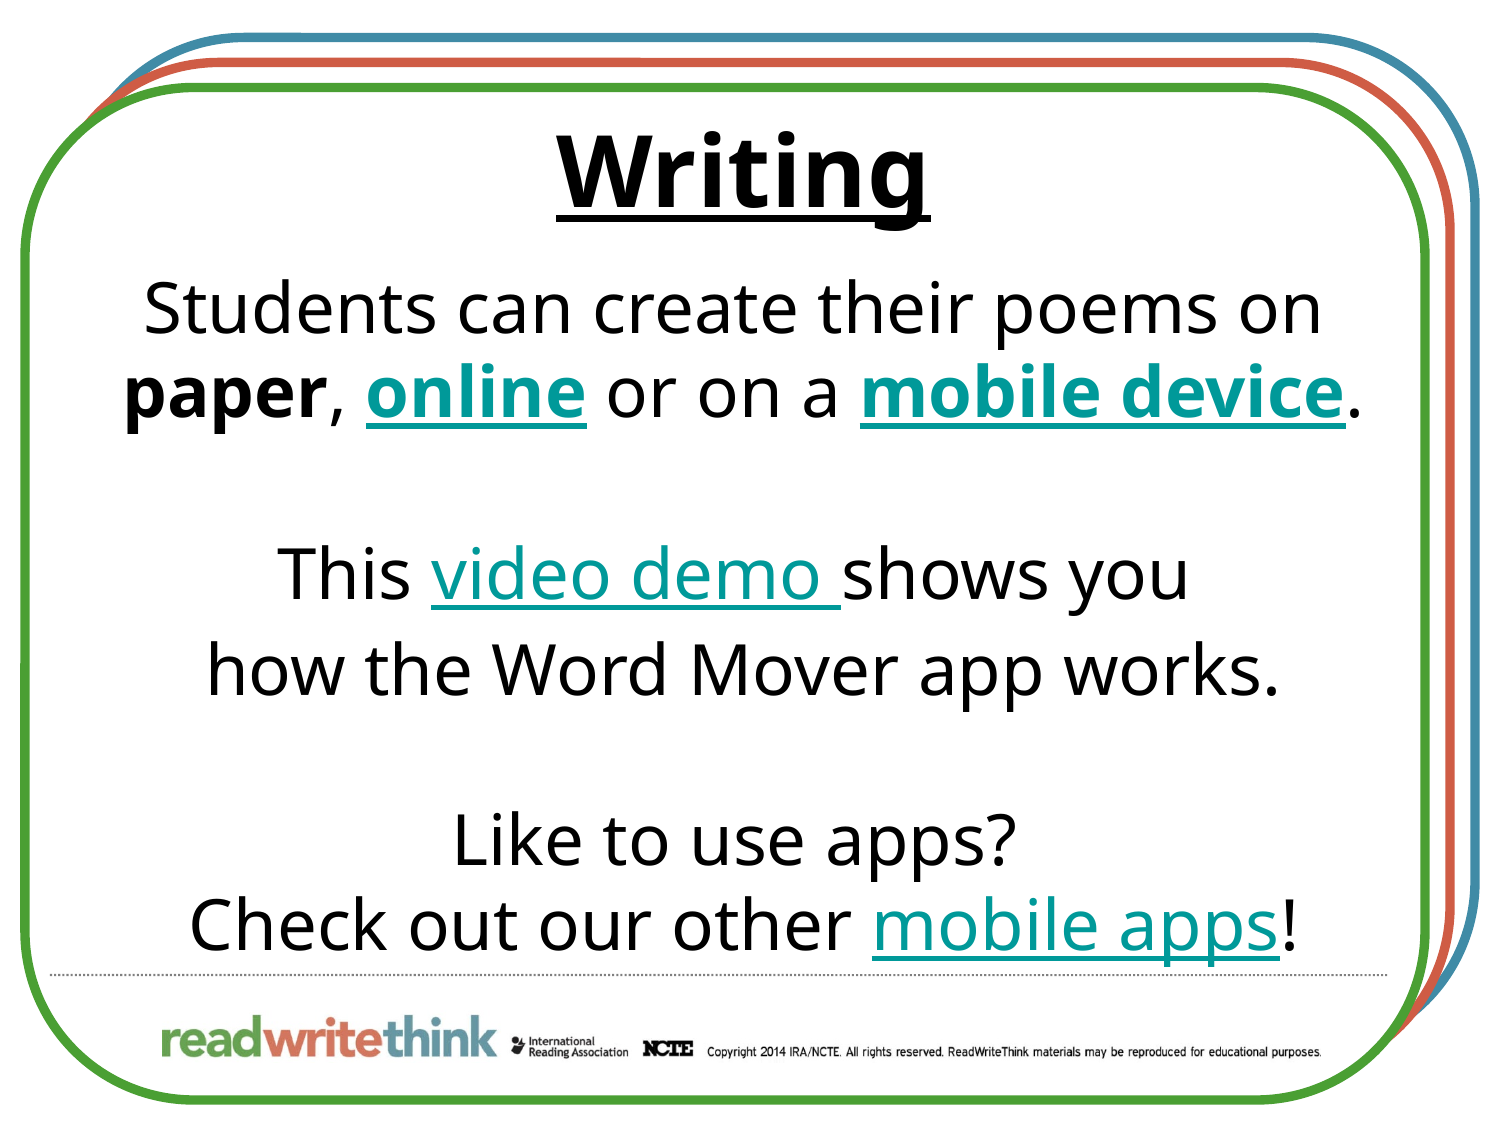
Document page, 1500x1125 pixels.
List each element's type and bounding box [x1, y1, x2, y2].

text_box [24, 37, 1476, 1101]
picture [162, 999, 1322, 1063]
